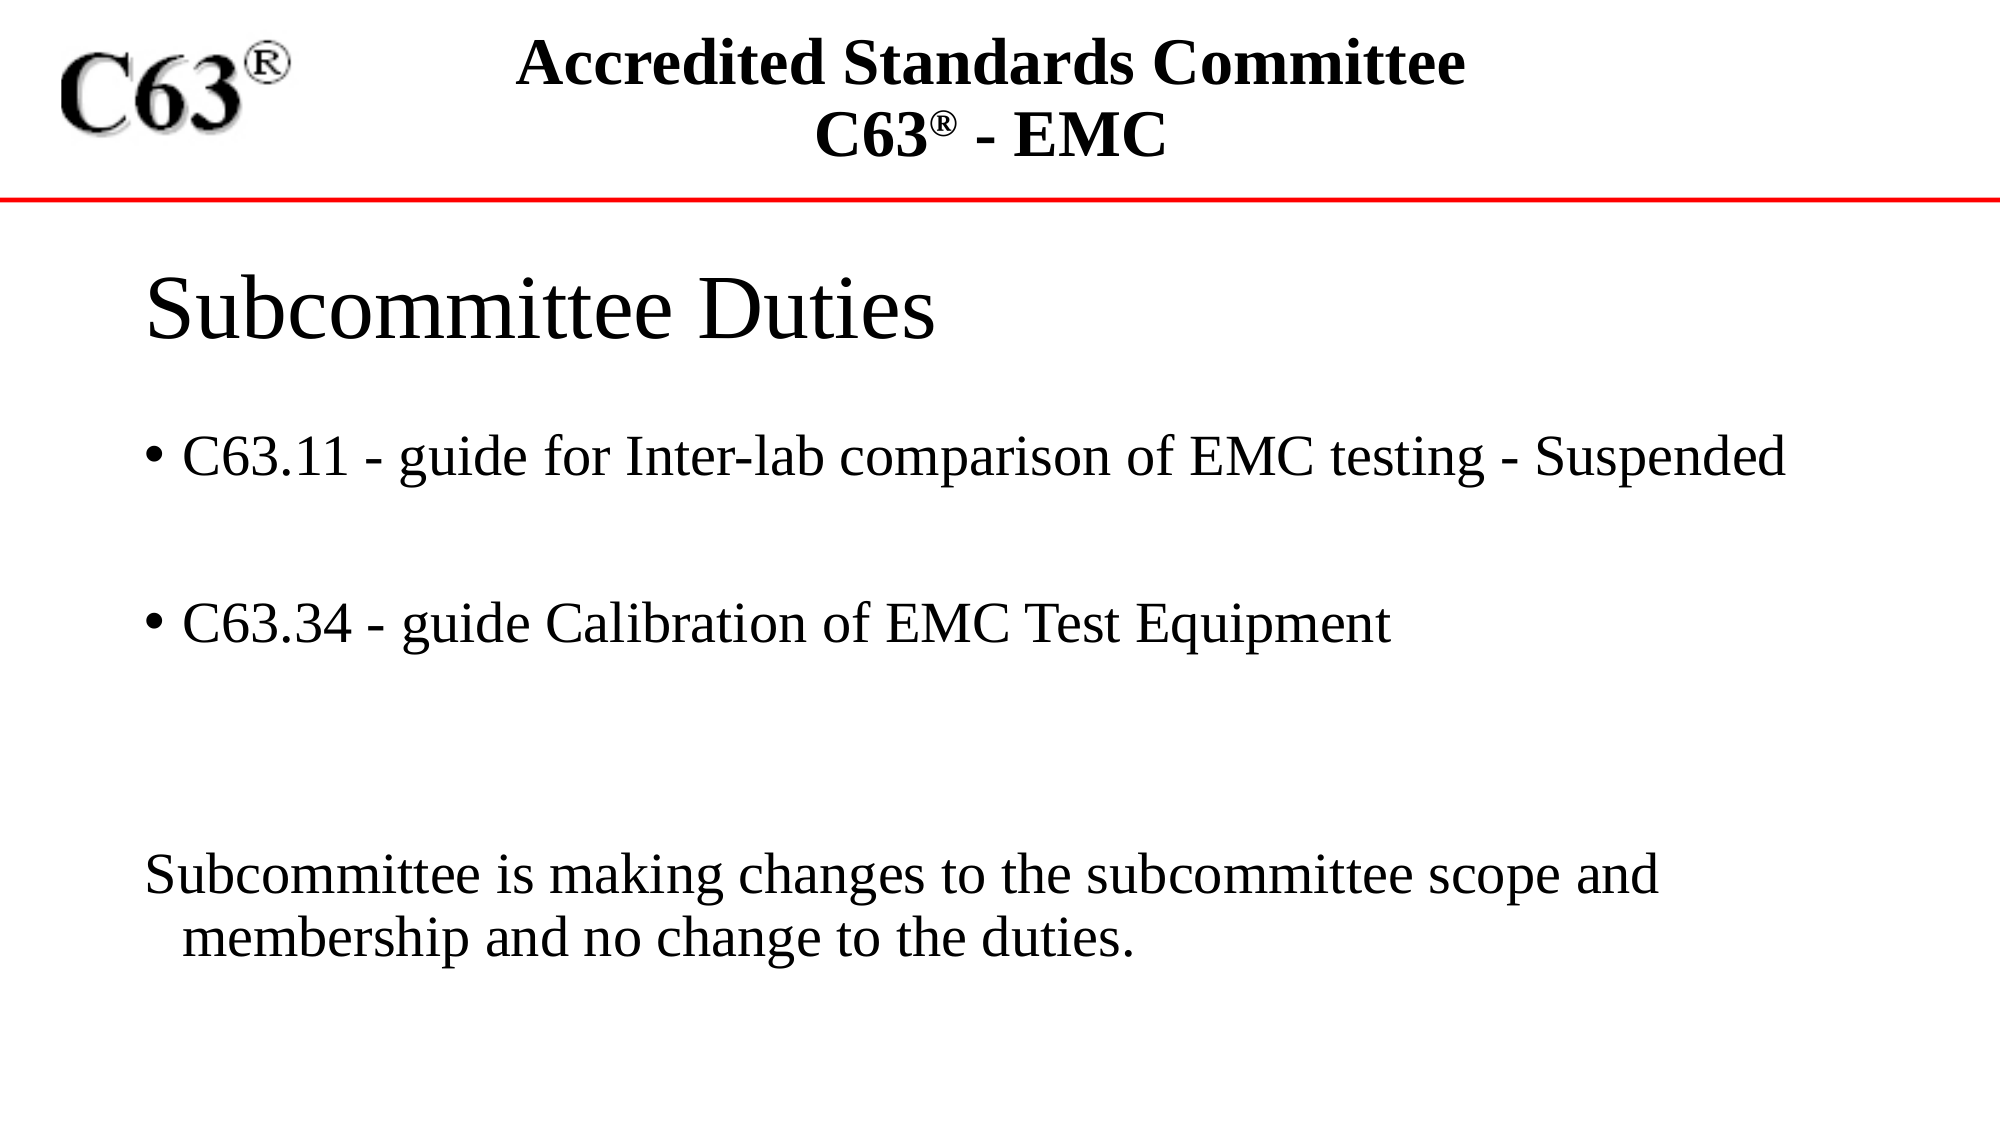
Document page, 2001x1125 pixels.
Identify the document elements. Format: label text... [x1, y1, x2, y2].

list C63.11 - guide for Inter-lab comparison of EMC testing - Suspended C63.34 - guide Calibration of EMC Test Equipment Subcommittee is making changes to the subcommittee scope and membership and no change to the duties. [136, 417, 1863, 978]
title Subcommittee Duties [136, 199, 1863, 417]
picture [61, 29, 299, 155]
